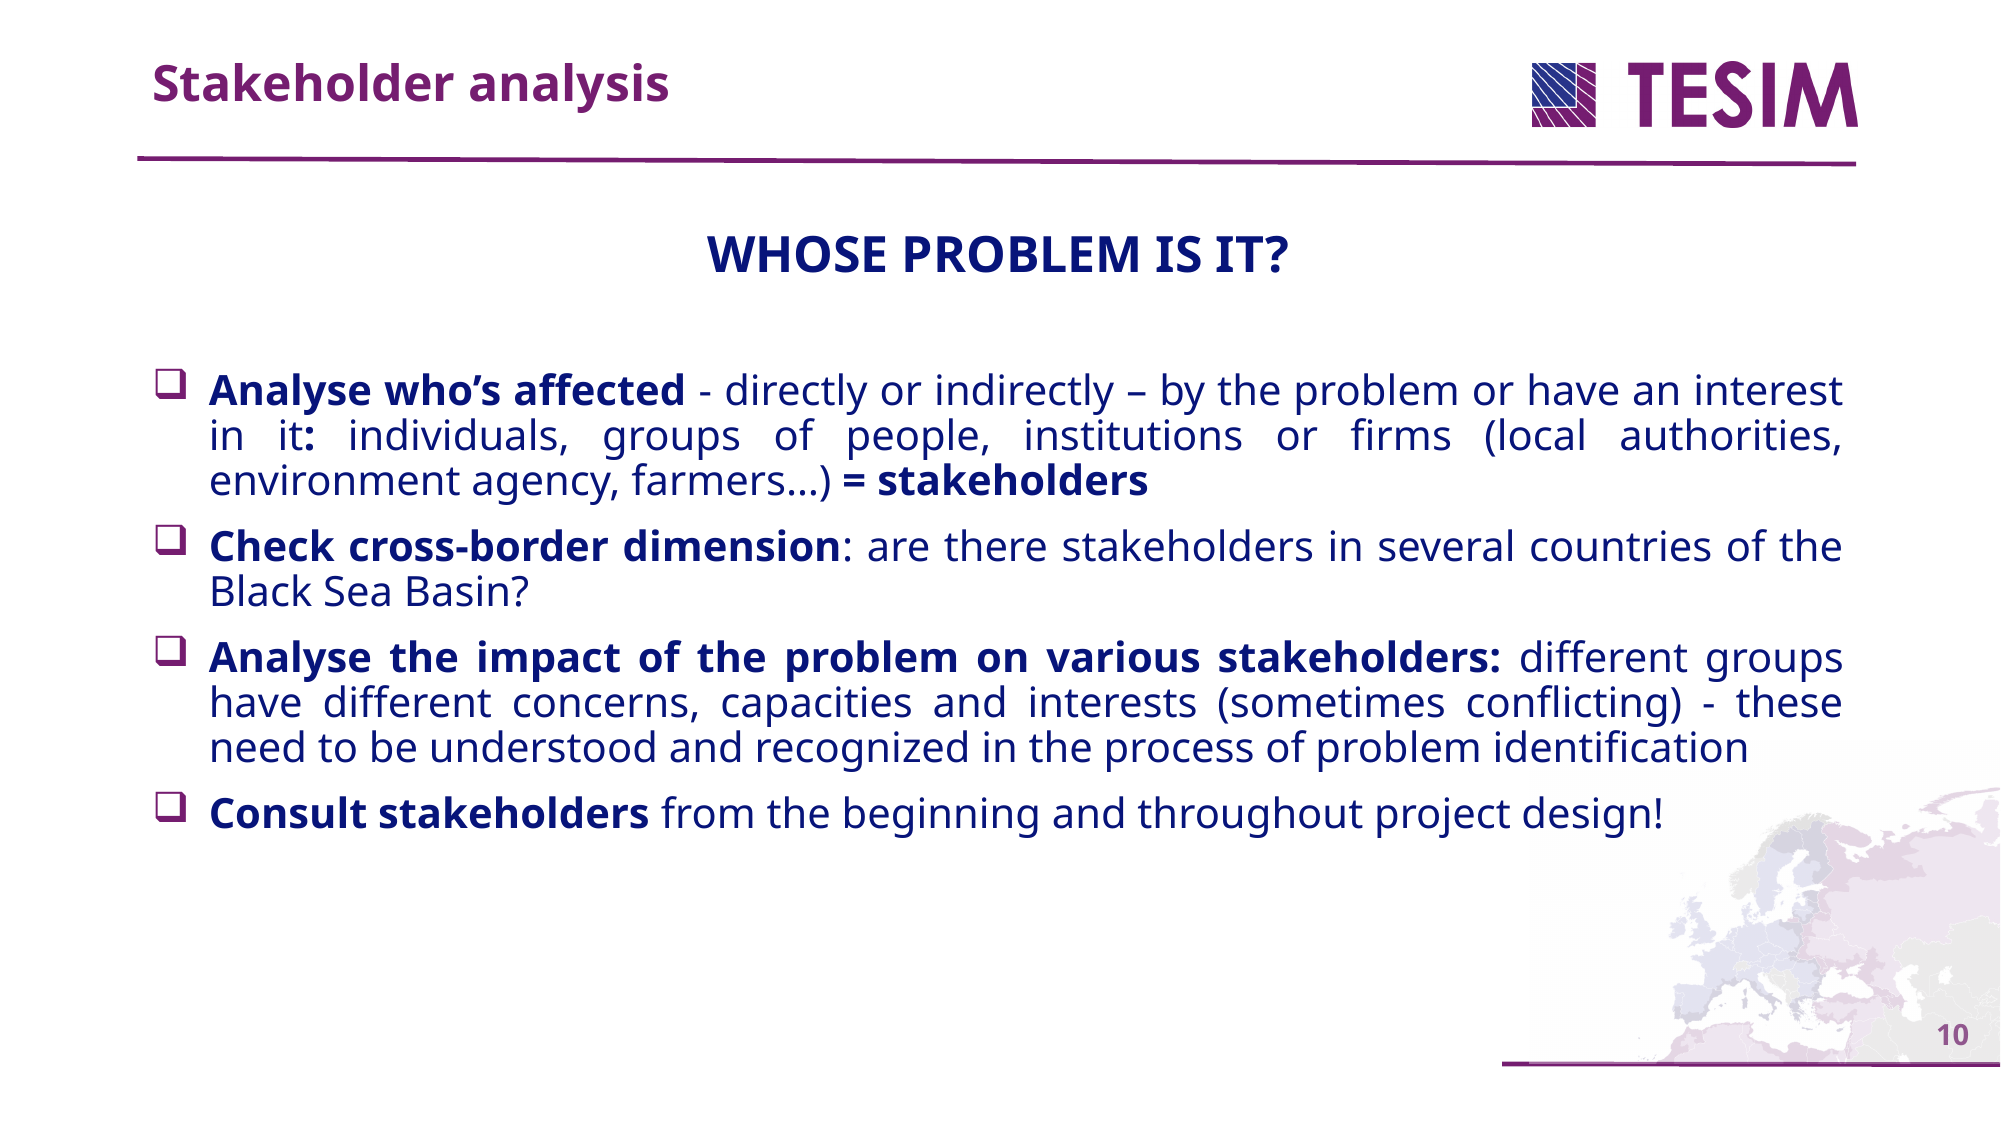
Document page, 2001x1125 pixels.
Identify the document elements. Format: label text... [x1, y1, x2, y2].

picture [1597, 61, 1858, 128]
list Stakeholder analysis [137, 51, 1597, 149]
list WHOSE PROBLEM IS IT? Analyse who’s affected - directly or indirectly – by the problem or have an interest in it: individuals, groups of people, institutions or firms (local authorities, environment agency, farmers…) = stakeholders Check cross-border dimension: are there stakeholders in several countries of the Black Sea Basin? Analyse the impact of the problem on various stakeholders: different groups have different concerns, capacities and interests (sometimes conflicting) - these need to be understood and recognized in the process of problem identification Consult stakeholders from the beginning and throughout project design! [137, 221, 1859, 963]
